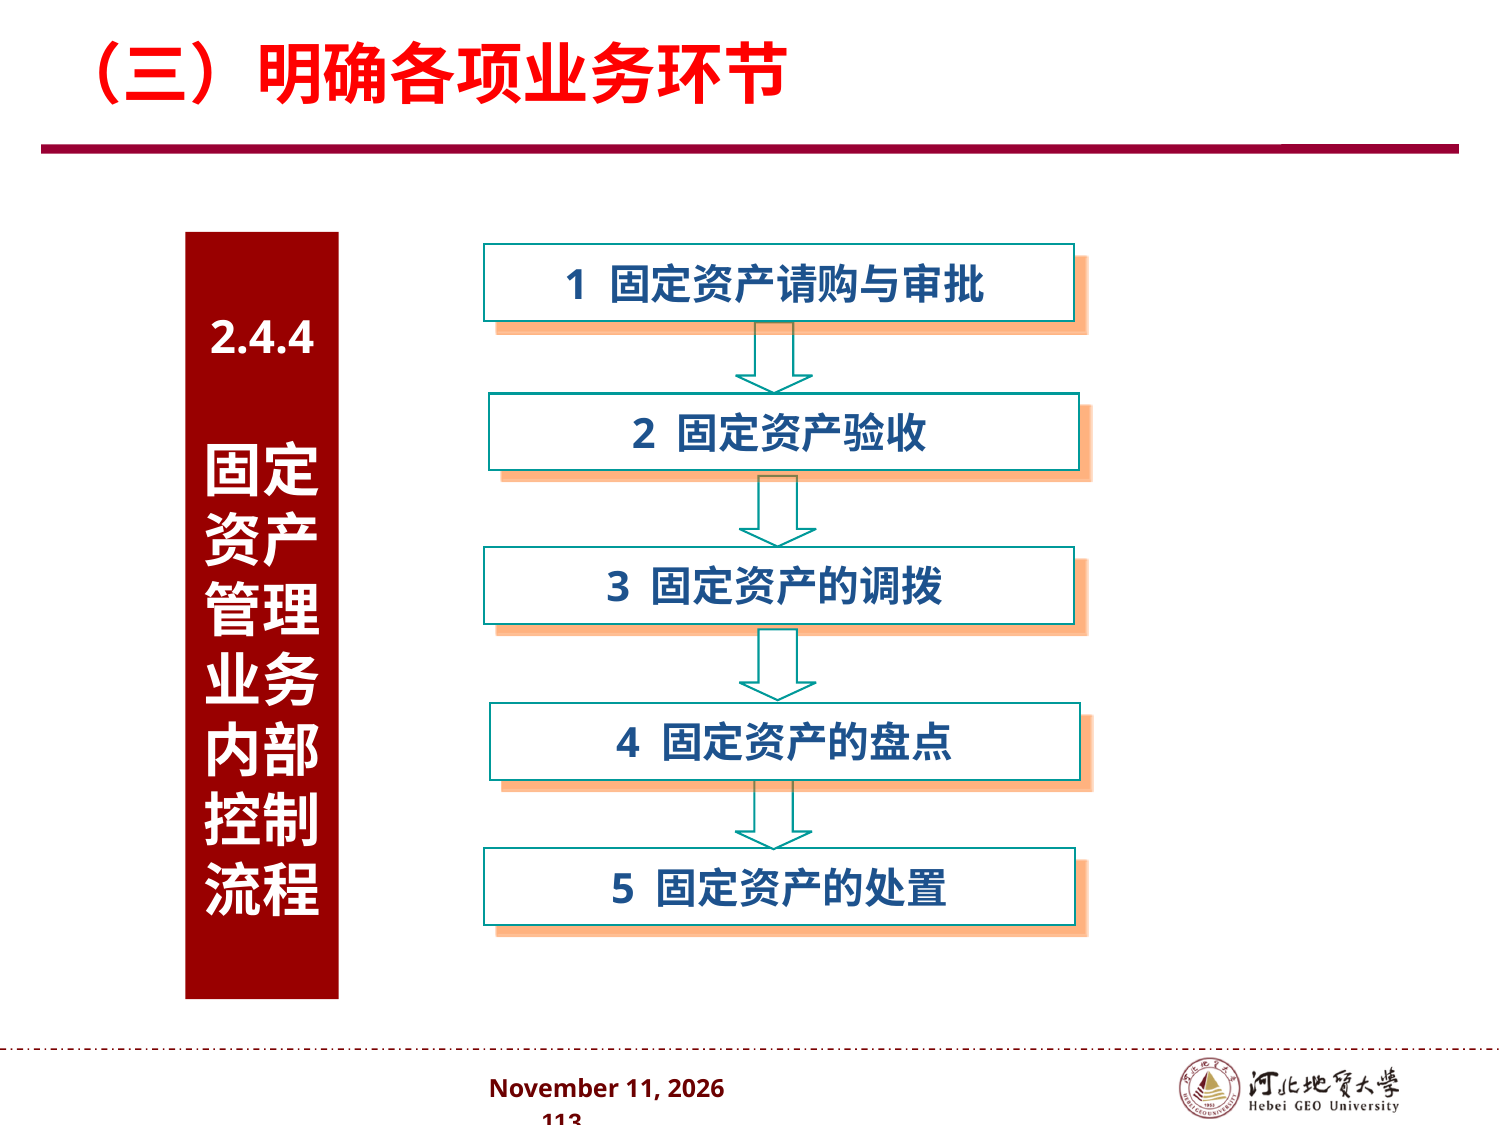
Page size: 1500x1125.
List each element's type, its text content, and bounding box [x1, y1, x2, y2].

text_box 2 固定资产验收 [489, 393, 1080, 471]
text_box [735, 793, 813, 850]
text_box 1 固定资产请购与审批 [484, 244, 1075, 322]
text_box 3 固定资产的调拨 [484, 546, 1075, 624]
text_box 2.4.4 固定资产管理业务内部控制流程 [185, 231, 339, 1000]
text_box [739, 483, 817, 546]
text_box [739, 629, 817, 701]
picture [1159, 1049, 1420, 1125]
text_box （三）明确各项业务环节 [41, 19, 1459, 126]
text_box 4 固定资产的盘点 [489, 702, 1080, 780]
text_box 5 固定资产的处置 [484, 848, 1075, 925]
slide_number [473, 1064, 990, 1109]
text_box [735, 334, 813, 393]
